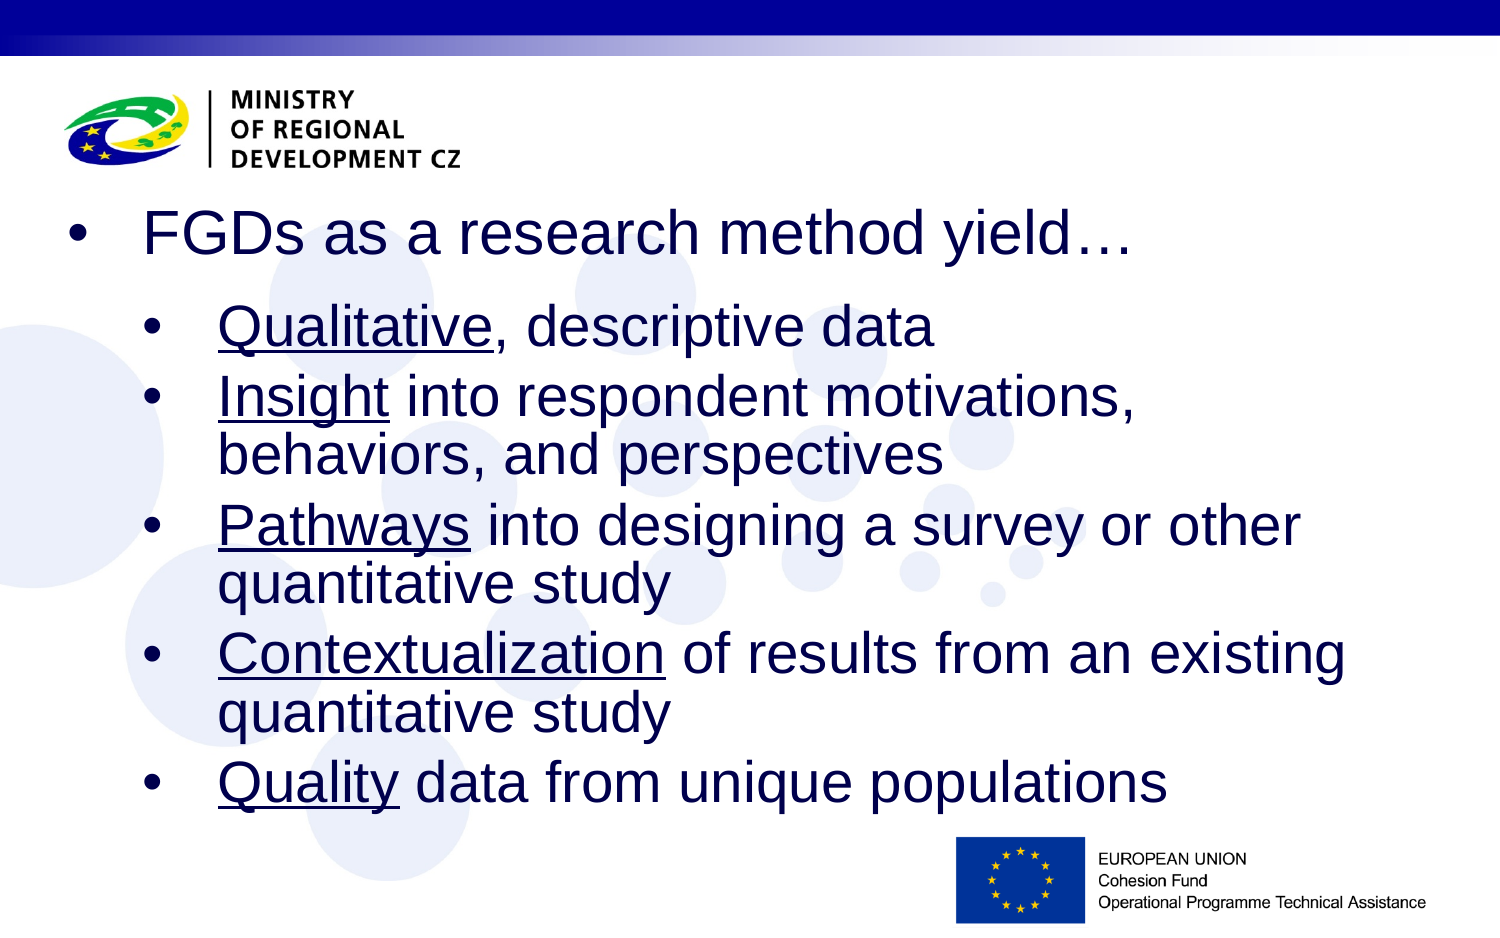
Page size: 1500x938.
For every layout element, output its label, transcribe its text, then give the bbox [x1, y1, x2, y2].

picture [64, 90, 460, 168]
picture [0, 220, 1472, 938]
list FGDs as a research method yield… Qualitative, descriptive data Insight into respondent motivations, behaviors, and perspectives Pathways into designing a survey or other quantitative study Contextualization of results from an existing quantitative study Quality data from unique populations [53, 197, 1414, 831]
